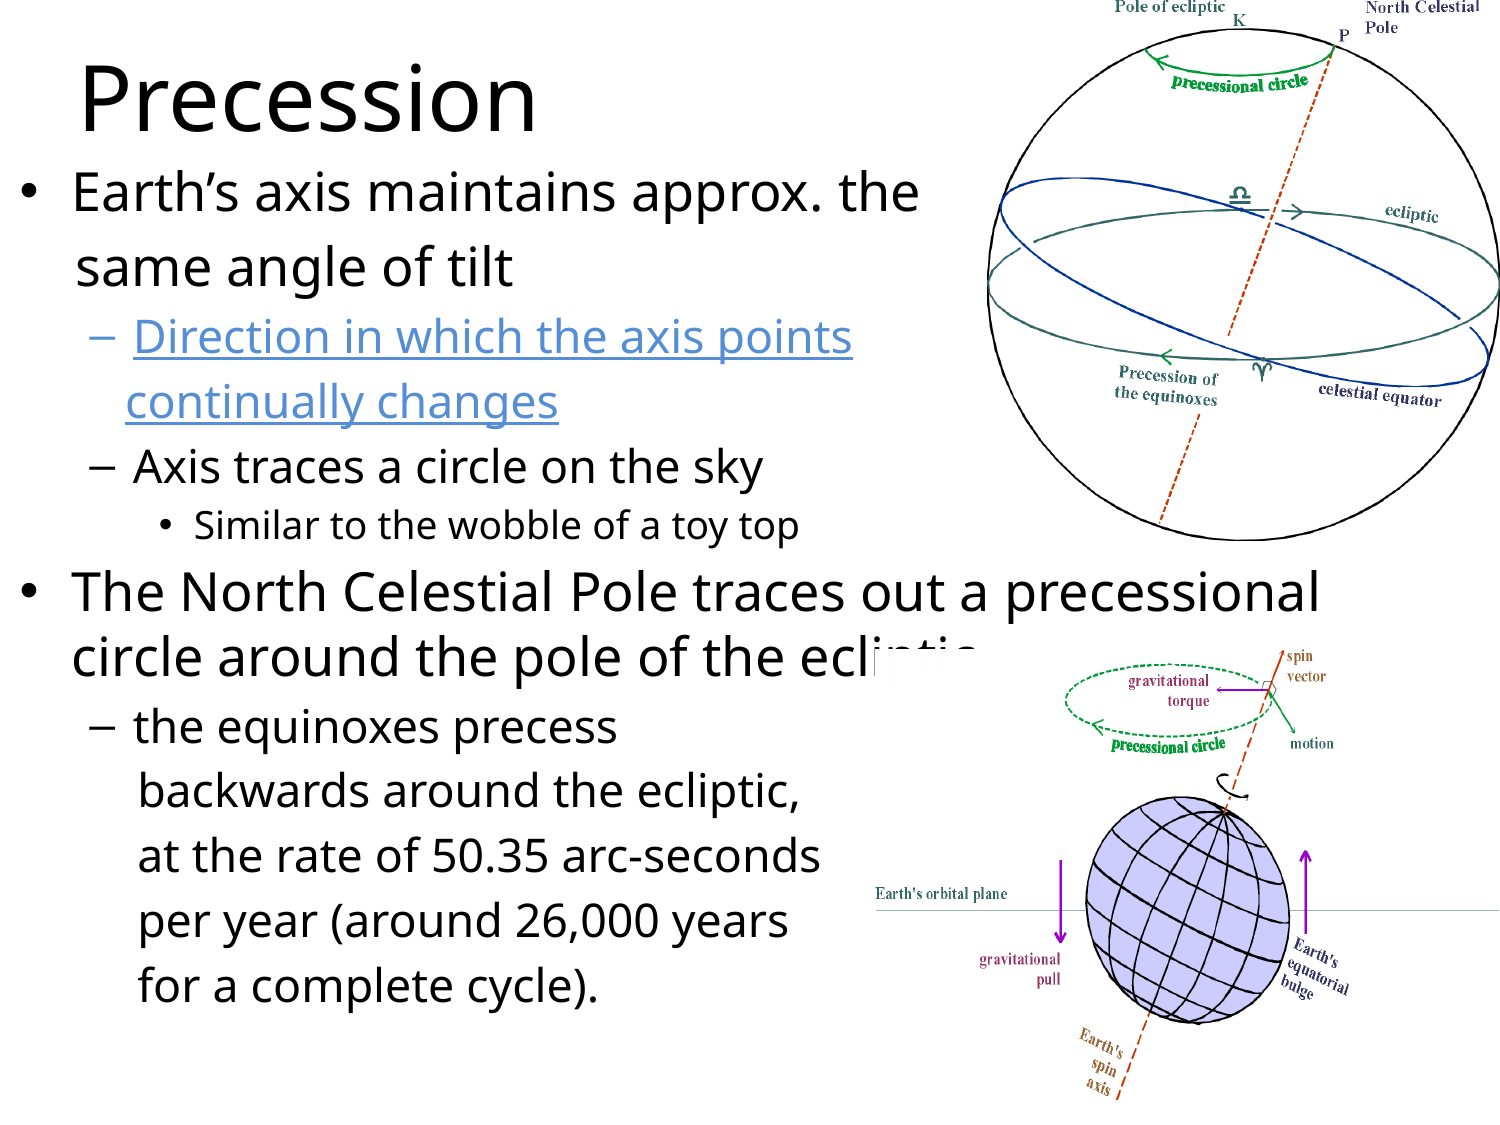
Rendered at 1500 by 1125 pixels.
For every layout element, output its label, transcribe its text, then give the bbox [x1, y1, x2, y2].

picture [874, 649, 1500, 1101]
title Precession [62, 1, 984, 149]
list Earth’s axis maintains approx. the same angle of tilt Direction in which the axis points continually changes Axis traces a circle on the sky Similar to the wobble of a toy top The North Celestial Pole traces out a precessional circle around the pole of the ecliptic the equinoxes precess backwards around the ecliptic, at the rate of 50.35 arc-seconds per year (around 26,000 years for a complete cycle). [4, 149, 1355, 1075]
picture [987, 0, 1500, 542]
